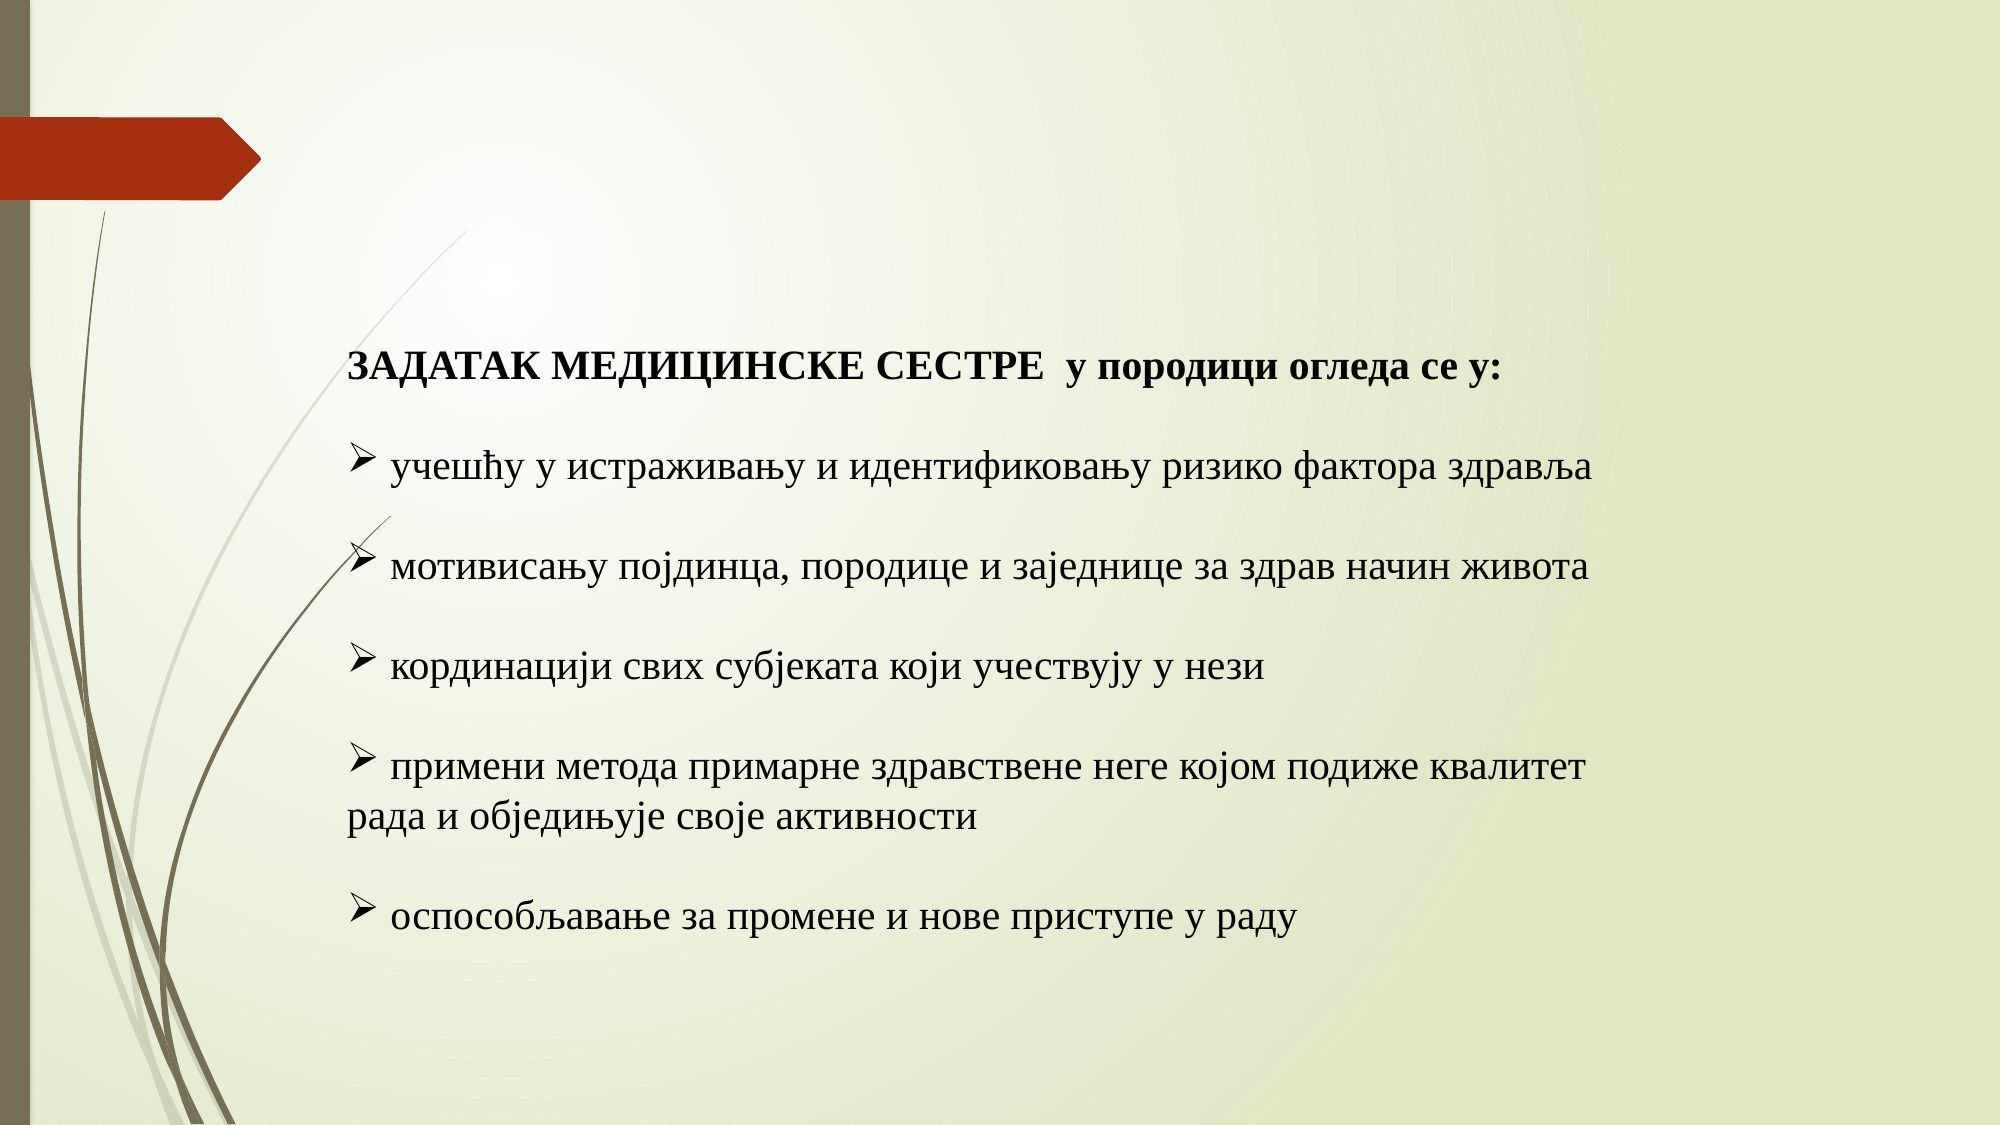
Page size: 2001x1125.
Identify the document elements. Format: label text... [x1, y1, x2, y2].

text_box ЗАДАТАК МЕДИЦИНСКЕ СЕСТРЕ у породици огледа се у: учешћу у истраживању и идентификовању ризико фактора здравља мотивисању појдинца, породице и заједнице за здрав начин живота кординацији свих субјеката који учествују у нези примени метода примарне здравствене неге којом подиже квалитет рада и обједињује своје активности оспособљавање за промене и нове приступе у раду [332, 140, 1688, 1090]
